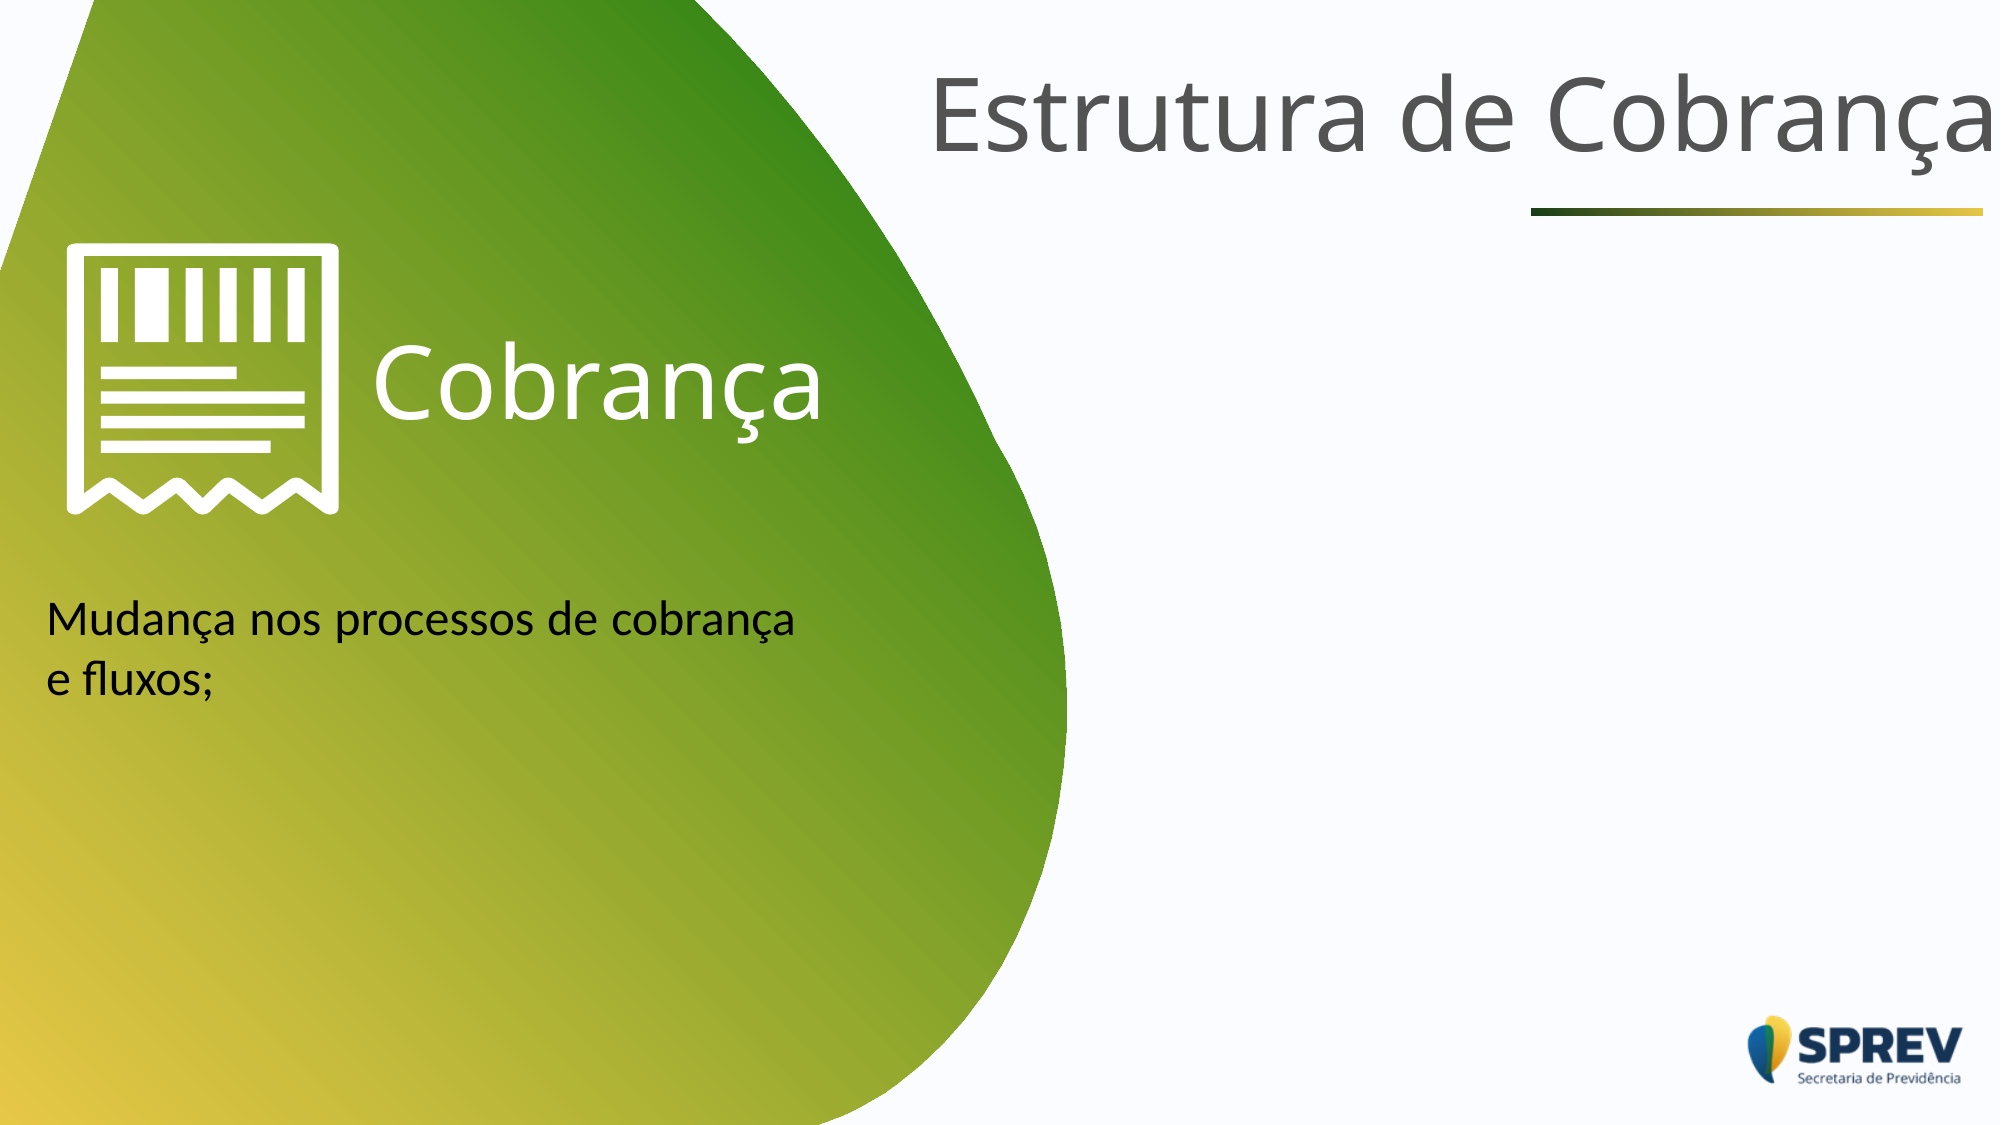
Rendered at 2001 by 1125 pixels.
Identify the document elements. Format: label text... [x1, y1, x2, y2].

text_box Estrutura de Cobrança [927, 49, 2000, 173]
picture [1744, 1011, 1967, 1088]
text_box [1531, 208, 1983, 216]
text_box [66, 243, 339, 515]
text_box Cobrança [370, 317, 827, 440]
text_box Mudança nos processos de cobrança e fluxos; [31, 578, 811, 714]
text_box [0, 0, 1067, 1125]
